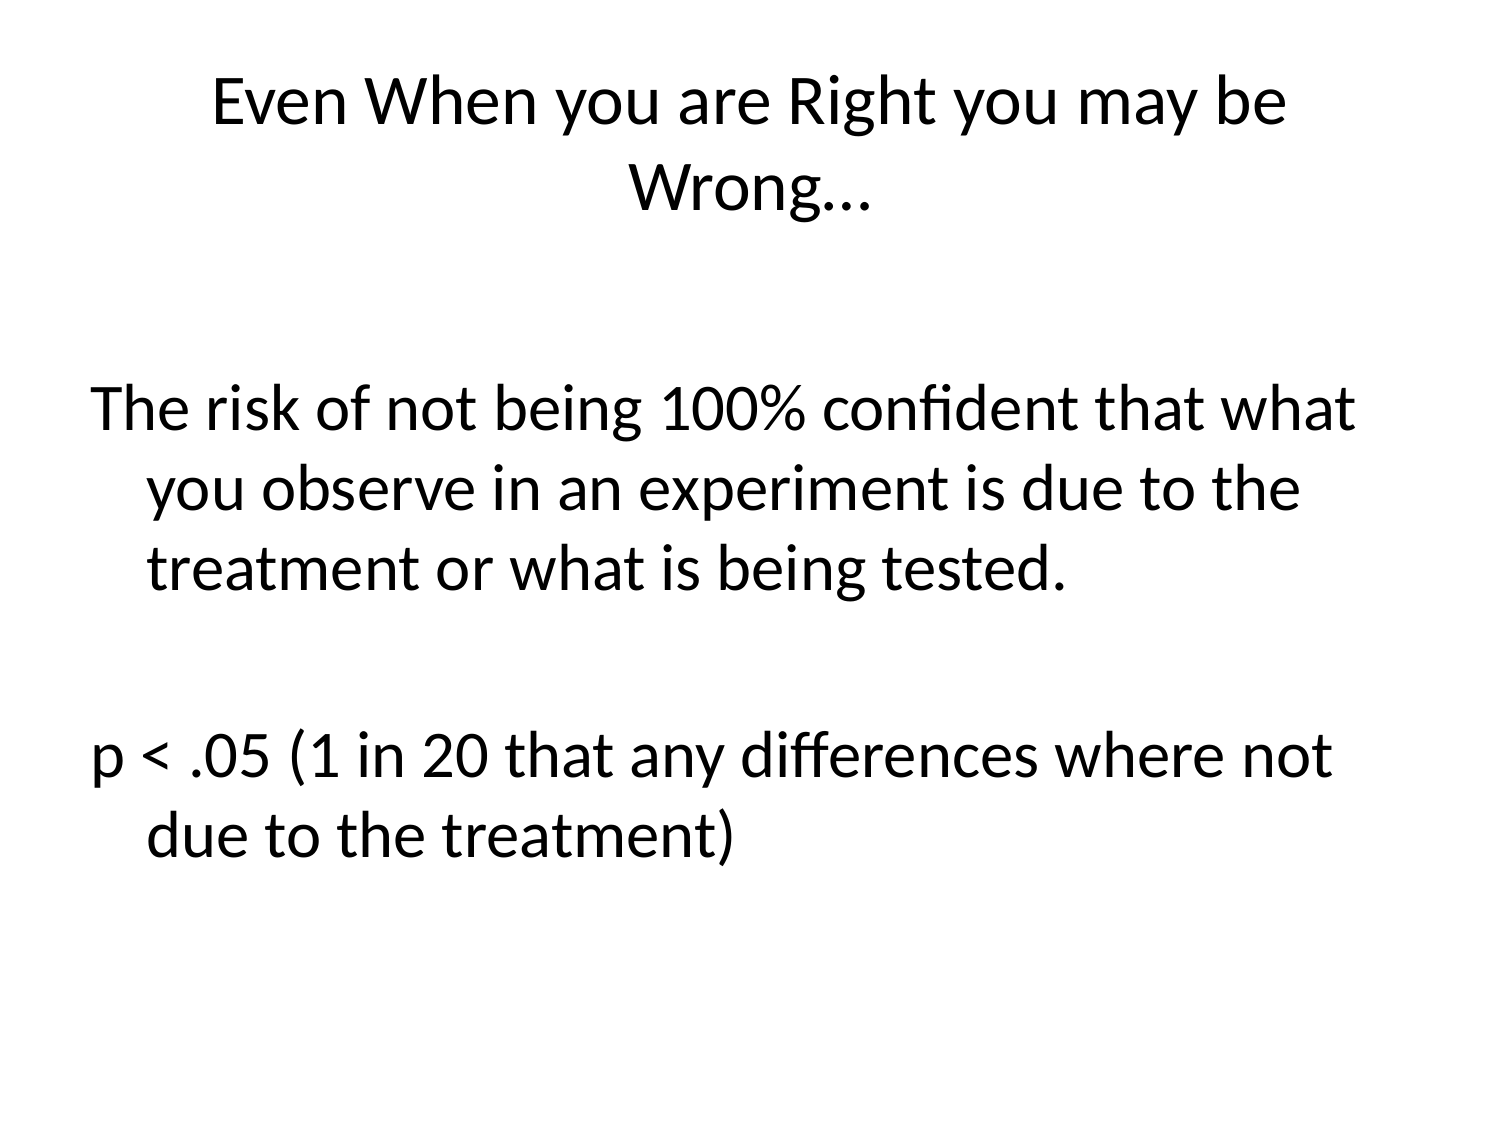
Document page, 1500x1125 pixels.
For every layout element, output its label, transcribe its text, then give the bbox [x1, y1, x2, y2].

title Even When you are Right you may be Wrong… [75, 45, 1425, 233]
list The risk of not being 100% confident that what you observe in an experiment is due to the treatment or what is being tested. p < .05 (1 in 20 that any differences where not due to the treatment) [75, 262, 1425, 1005]
